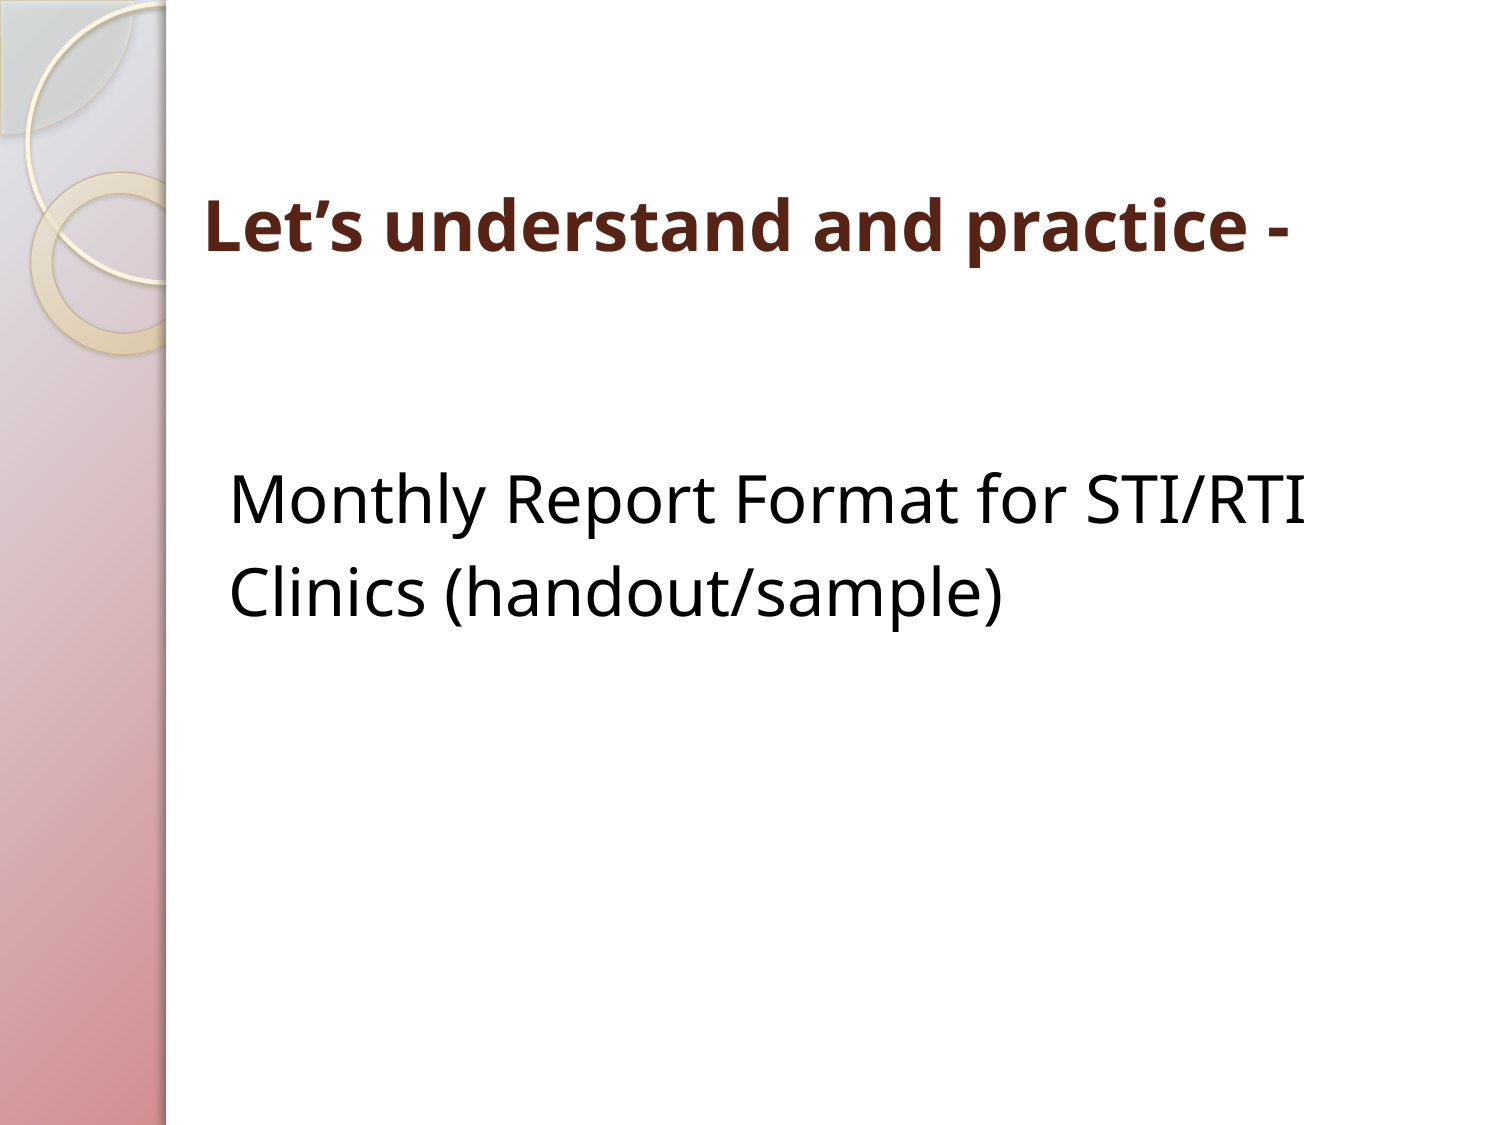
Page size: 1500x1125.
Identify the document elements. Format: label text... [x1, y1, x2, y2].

list Monthly Report Format for STI/RTI Clinics (handout/sample) [200, 450, 1430, 813]
title Let’s understand and practice - [187, 87, 1418, 275]
